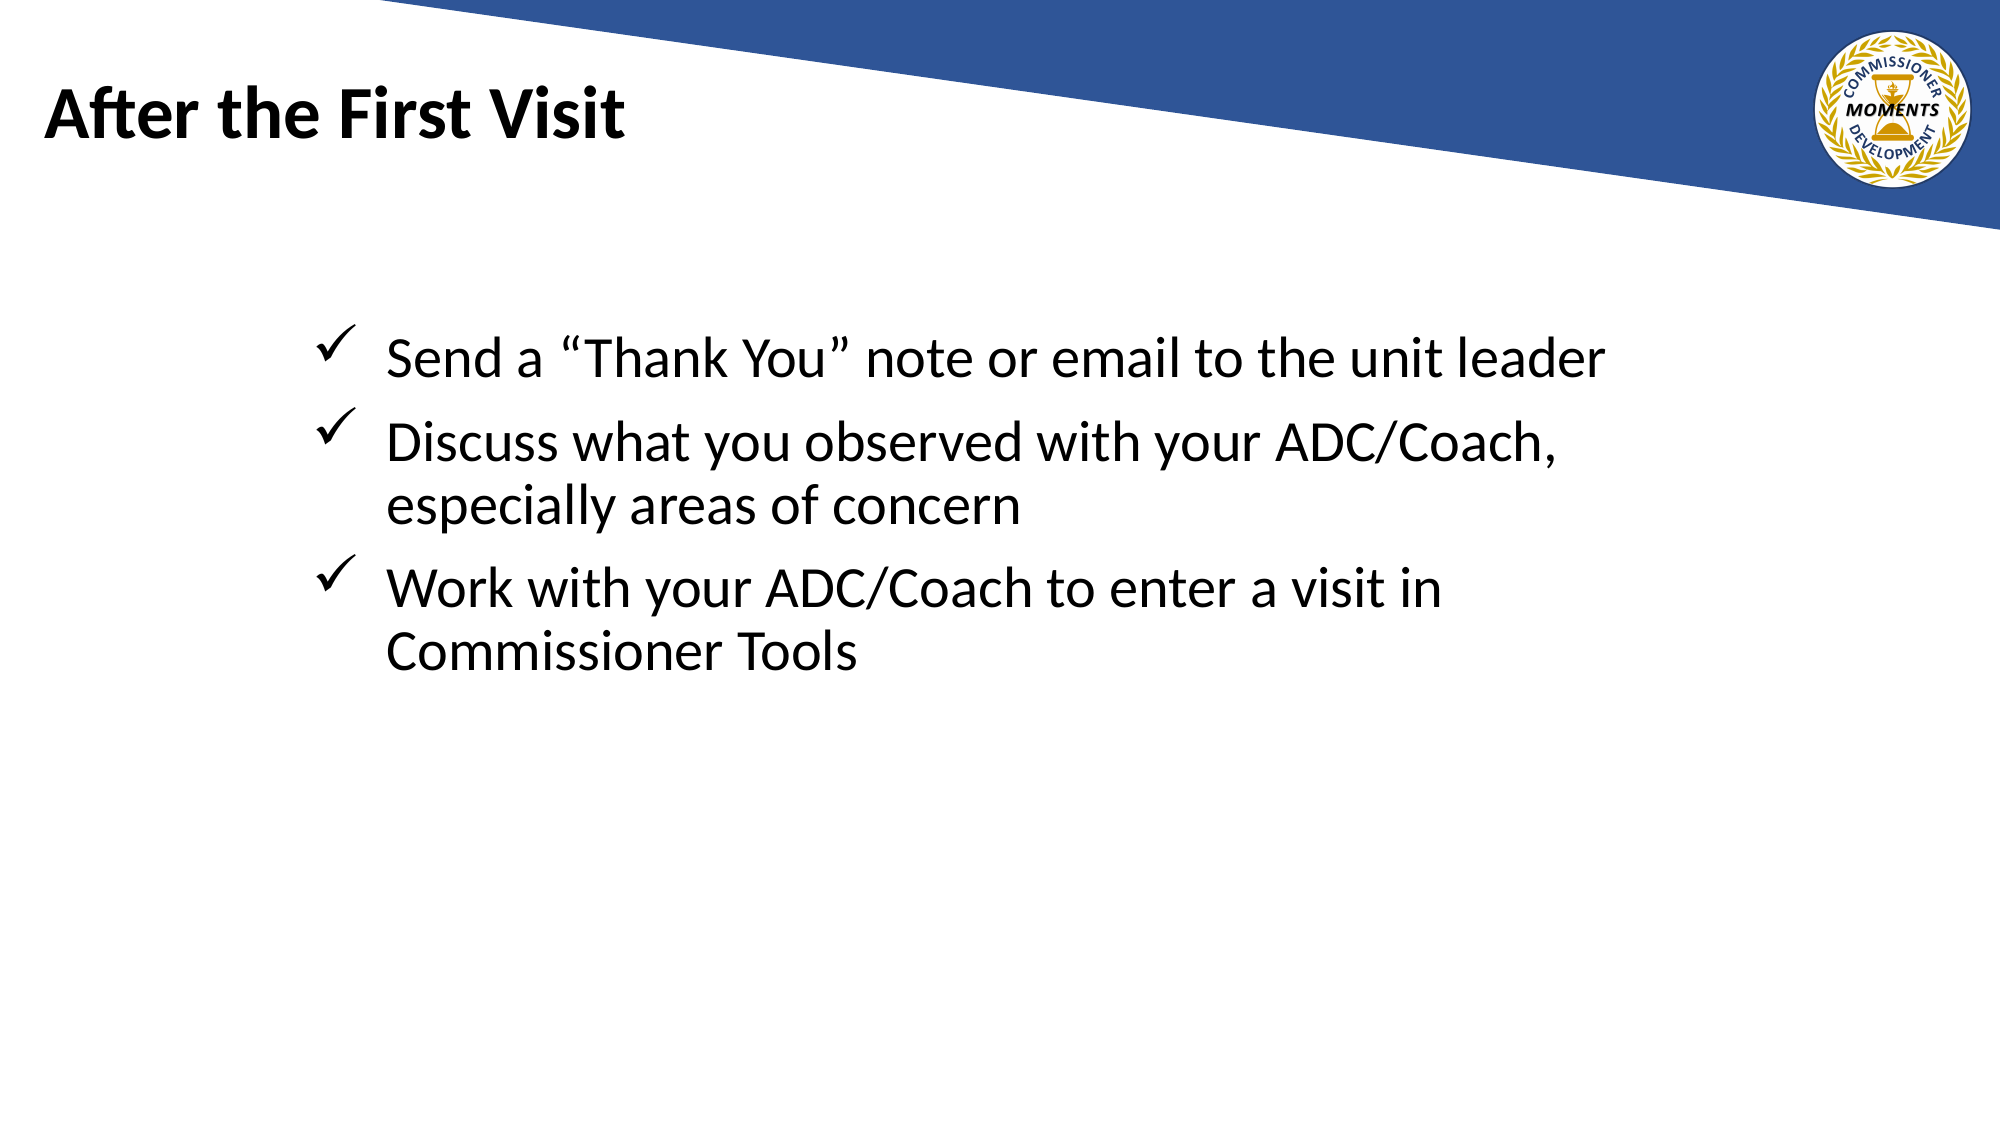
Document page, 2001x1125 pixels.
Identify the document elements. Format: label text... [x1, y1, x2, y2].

title After the First Visit [29, 25, 1180, 204]
list Send a “Thank You” note or email to the unit leader Discuss what you observed with your ADC/Coach, especially areas of concern Work with your ADC/Coach to enter a visit in Commissioner Tools [296, 320, 1647, 805]
picture [1813, 30, 1972, 189]
